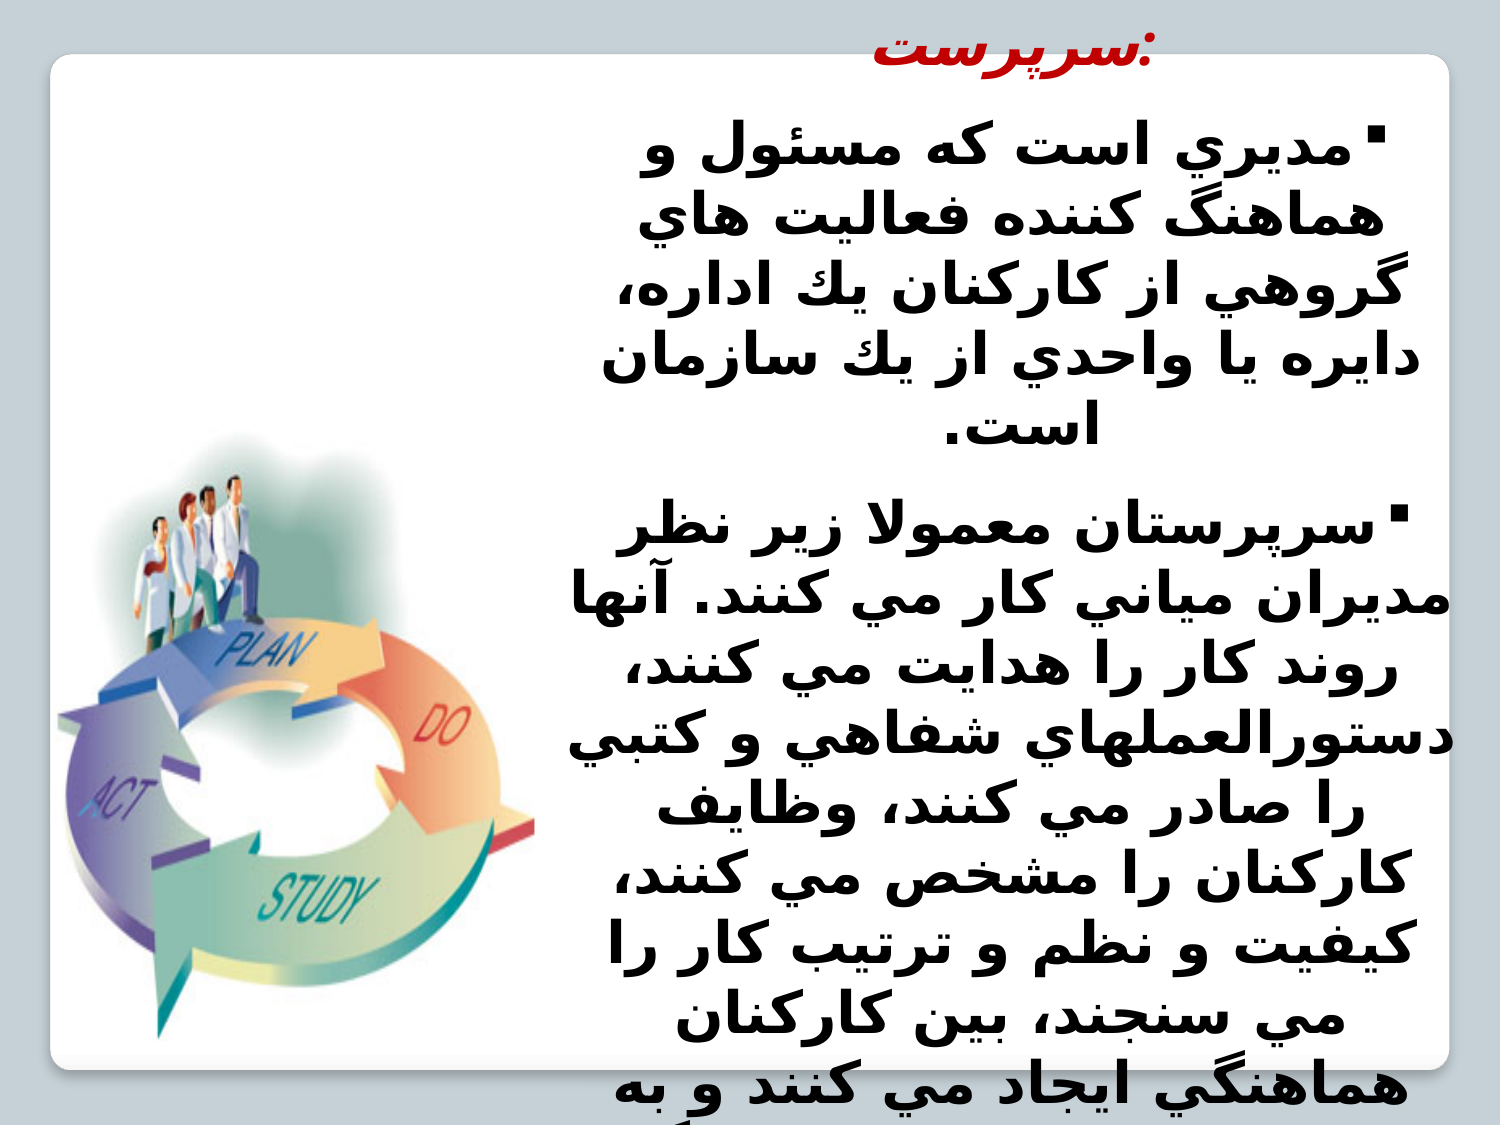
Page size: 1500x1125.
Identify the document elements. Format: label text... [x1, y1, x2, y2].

picture [52, 424, 538, 1044]
text_box سرپرست: مديري است كه مسئول و هماهنگ كننده فعاليت هاي گروهي از كاركنان يك اداره، دايره يا واحدي از يك سازمان است. سرپرستان معمولا زير نظر مديران مياني كار مي كنند. آنها روند كار را هدايت مي كنند، دستورالعملهاي شفاهي و كتبي را صادر مي كنند، وظايف كاركنان را مشخص مي كنند، كيفيت و نظم و ترتيب كار را مي سنجند، بين كاركنان هماهنگي ايجاد مي كنند و به شكايات و اعتراضات رسيدگي مي كنند. [549, 0, 1474, 1125]
